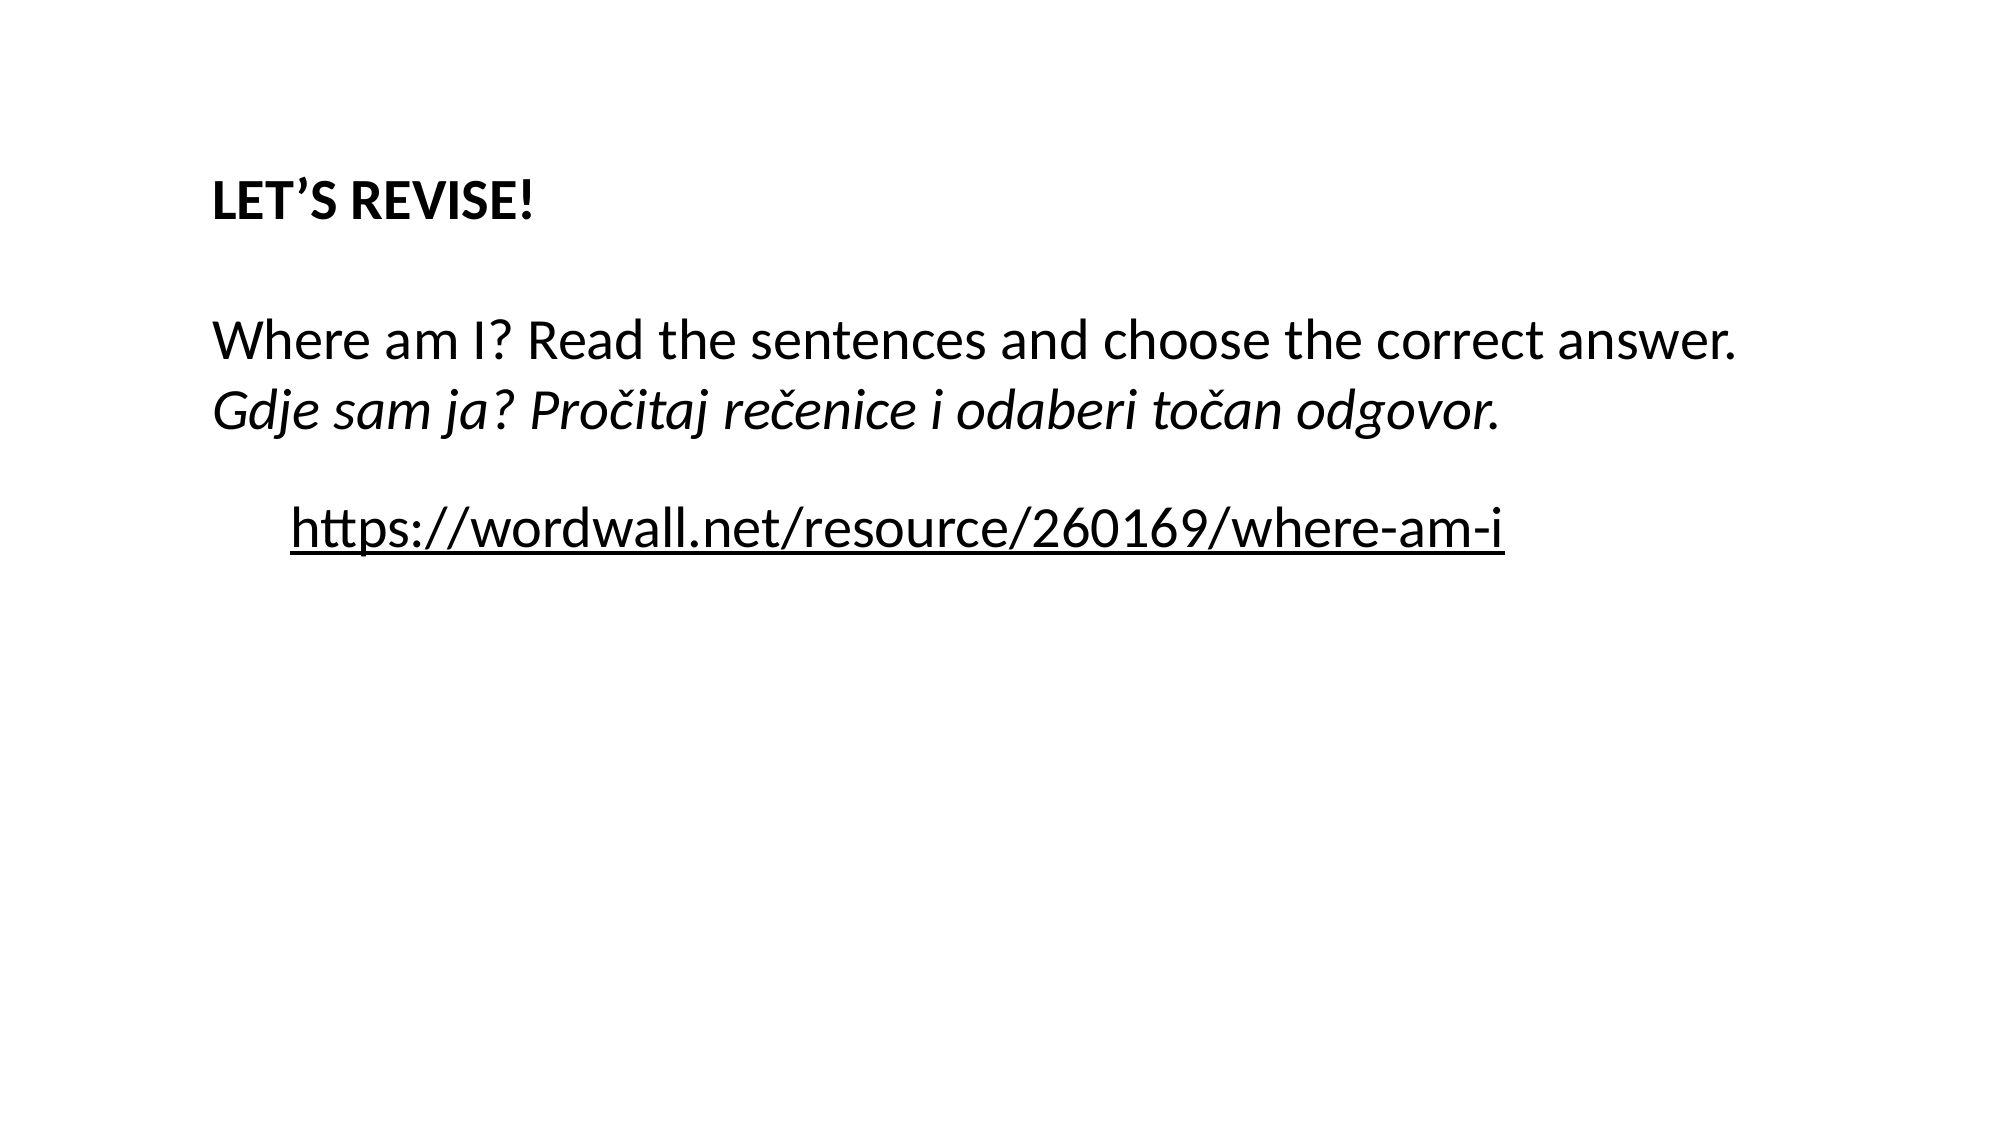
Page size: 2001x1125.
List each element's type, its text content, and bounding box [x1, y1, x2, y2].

text_box LET’S REVISE! Where am I? Read the sentences and choose the correct answer. Gdje sam ja? Pročitaj rečenice i odaberi točan odgovor. [197, 154, 1866, 449]
text_box https://wordwall.net/resource/260169/where-am-i [275, 482, 1544, 567]
